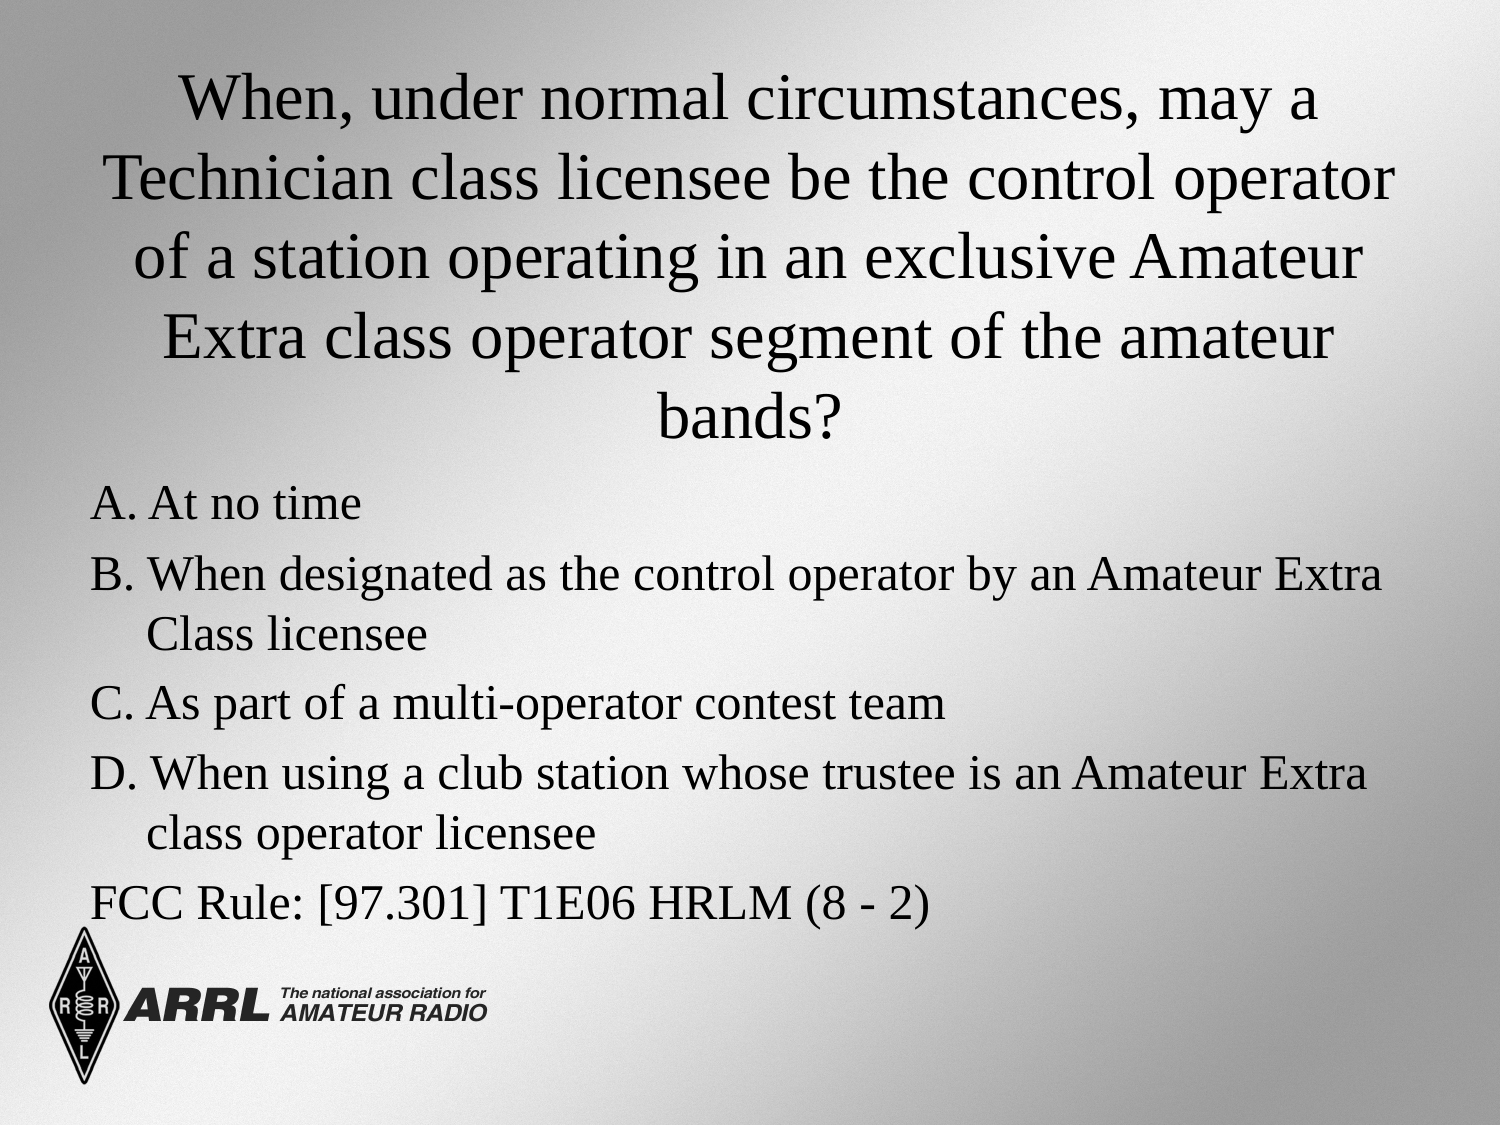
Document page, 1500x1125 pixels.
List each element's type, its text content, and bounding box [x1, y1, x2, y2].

picture [0, 0, 1500, 1125]
list A. At no time B. When designated as the control operator by an Amateur Extra Class licensee C. As part of a multi-operator contest team D. When using a club station whose trustee is an Amateur Extra class operator licensee FCC Rule: [97.301] T1E06 HRLM (8 - 2) [75, 462, 1425, 1005]
title When, under normal circumstances, may a Technician class licensee be the control operator of a station operating in an exclusive Amateur Extra class operator segment of the amateur bands? [75, 45, 1425, 233]
